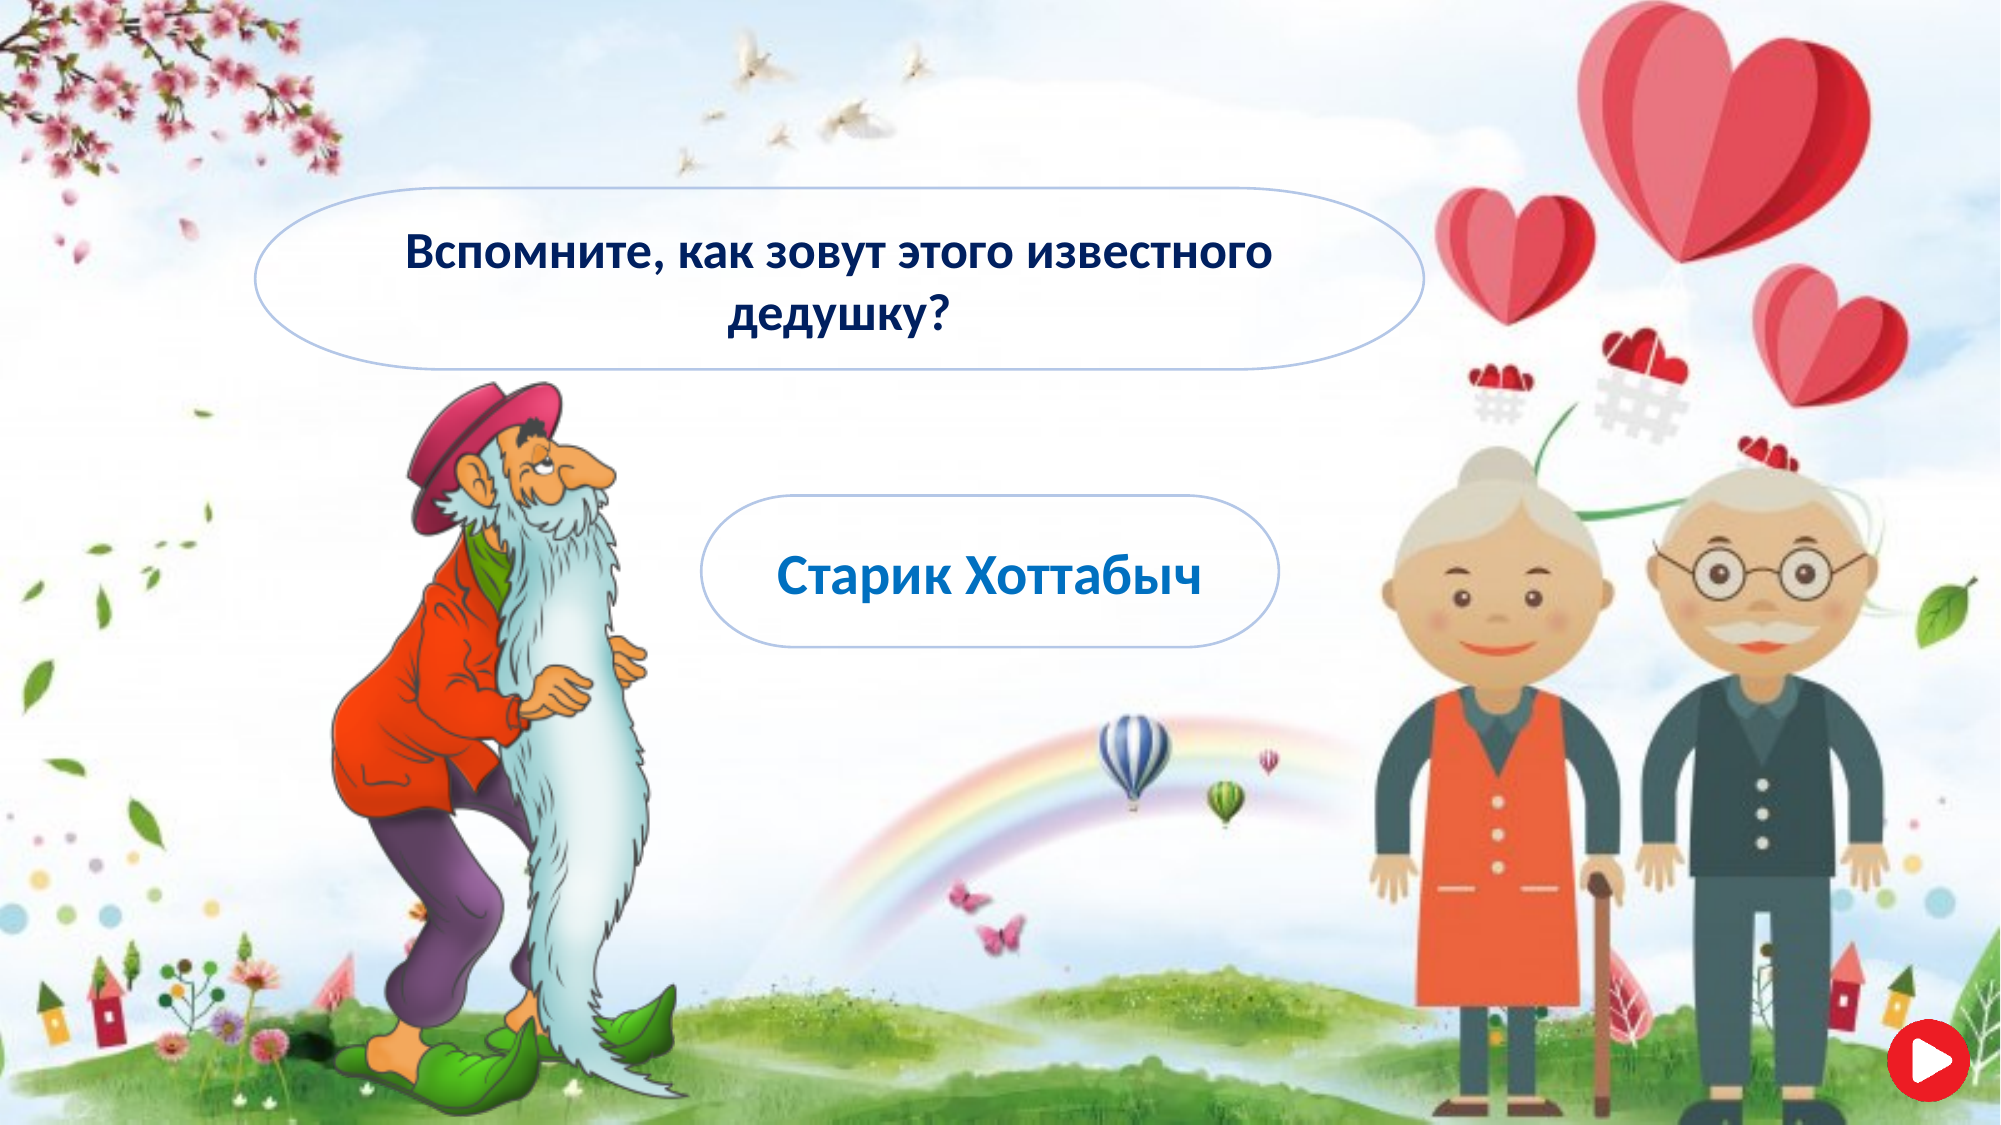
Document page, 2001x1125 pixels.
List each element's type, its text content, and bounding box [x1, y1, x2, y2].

text_box Старик Хоттабыч [702, 494, 1280, 649]
picture [0, 0, 2001, 1125]
text_box Вспомните, как зовут этого известного дедушку? [254, 186, 1425, 371]
